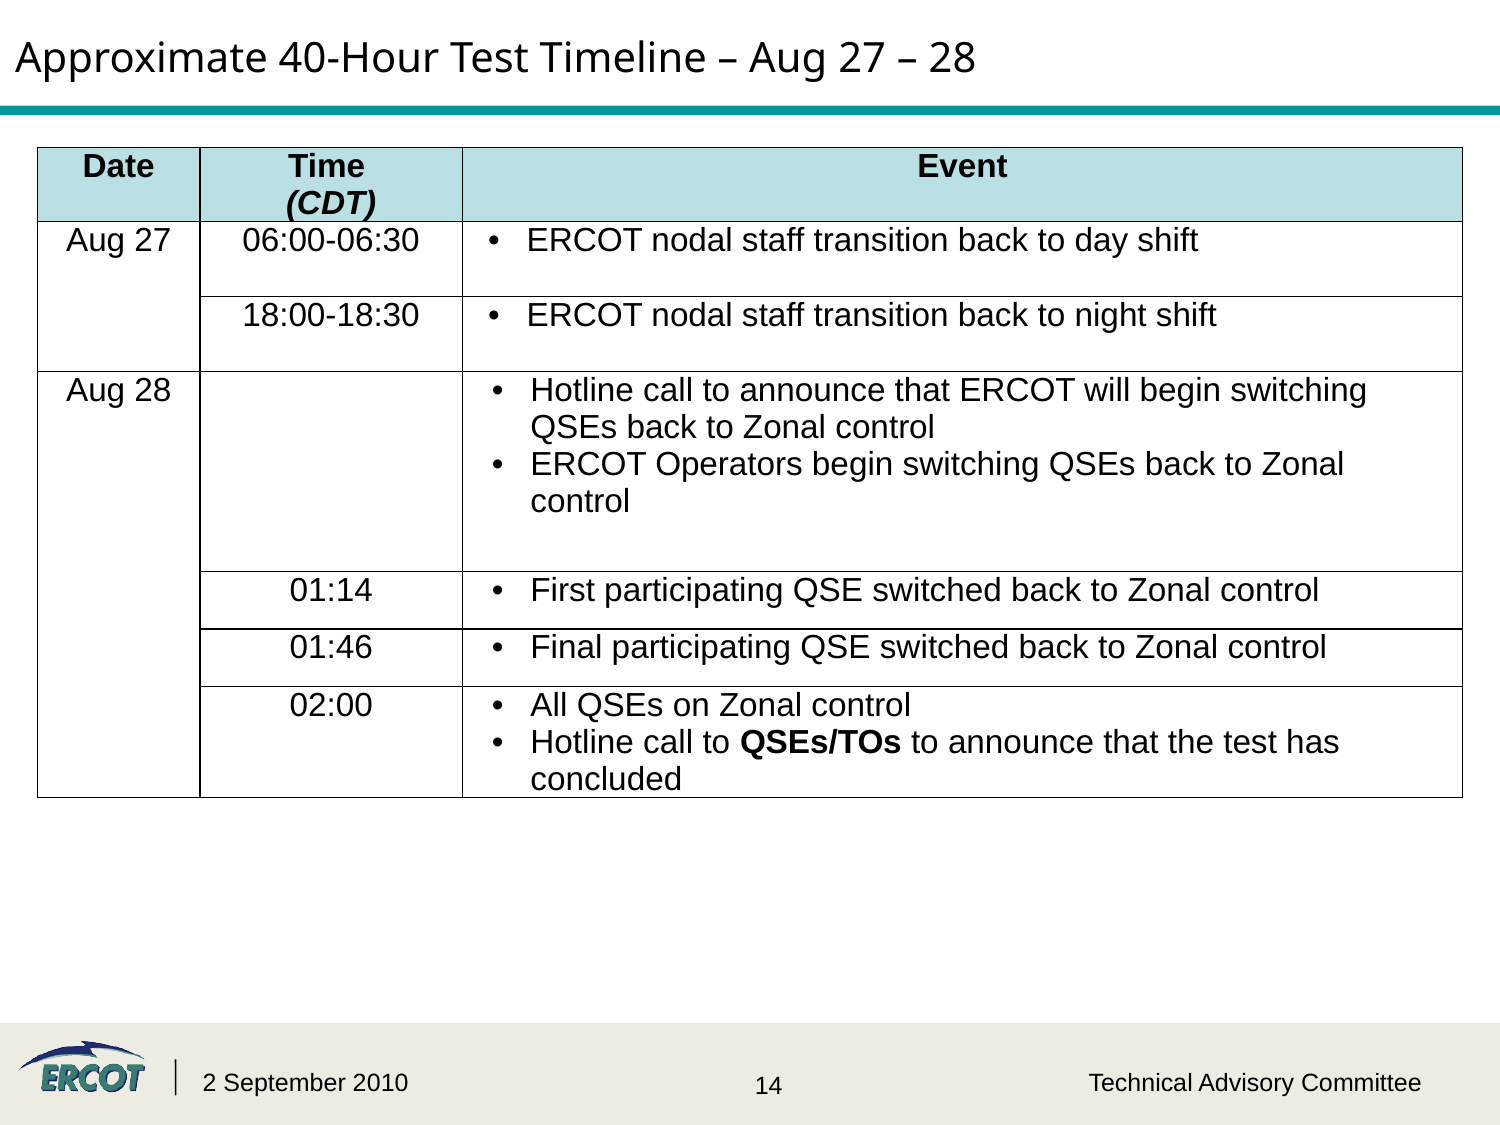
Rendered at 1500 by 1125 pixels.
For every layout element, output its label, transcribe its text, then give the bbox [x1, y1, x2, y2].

table_cell Hotline call to announce that ERCOT will begin switching QSEs back to Zonal control ERCOT Operators begin switching QSEs back to Zonal control [463, 372, 1462, 571]
table_cell ERCOT nodal staff transition back to night shift [463, 297, 1462, 371]
table_cell 01:46 [201, 630, 462, 686]
table_cell 02:00 [201, 687, 462, 797]
footer Technical Advisory Committee [1024, 1059, 1438, 1125]
table_header Event [463, 148, 1462, 221]
table_cell All QSEs on Zonal control Hotline call to QSEs/TOs to announce that the test has concluded [463, 687, 1462, 797]
title Approximate 40-Hour Test Timeline – Aug 27 – 28 [0, 0, 1451, 113]
table_cell 01:14 [201, 572, 462, 628]
table_cell [201, 372, 462, 571]
table_cell First participating QSE switched back to Zonal control [463, 572, 1462, 628]
table_cell 18:00-18:30 [201, 297, 462, 371]
table_header Time (CDT) [201, 148, 462, 221]
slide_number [187, 1059, 538, 1125]
table_cell Final participating QSE switched back to Zonal control [463, 630, 1462, 686]
table_cell Aug 28 [38, 372, 199, 797]
table_cell 06:00-06:30 [201, 222, 462, 296]
picture [10, 1031, 151, 1111]
table_cell ERCOT nodal staff transition back to day shift [463, 222, 1462, 296]
table_cell Aug 27 [38, 222, 199, 371]
table_header Date [38, 148, 199, 221]
